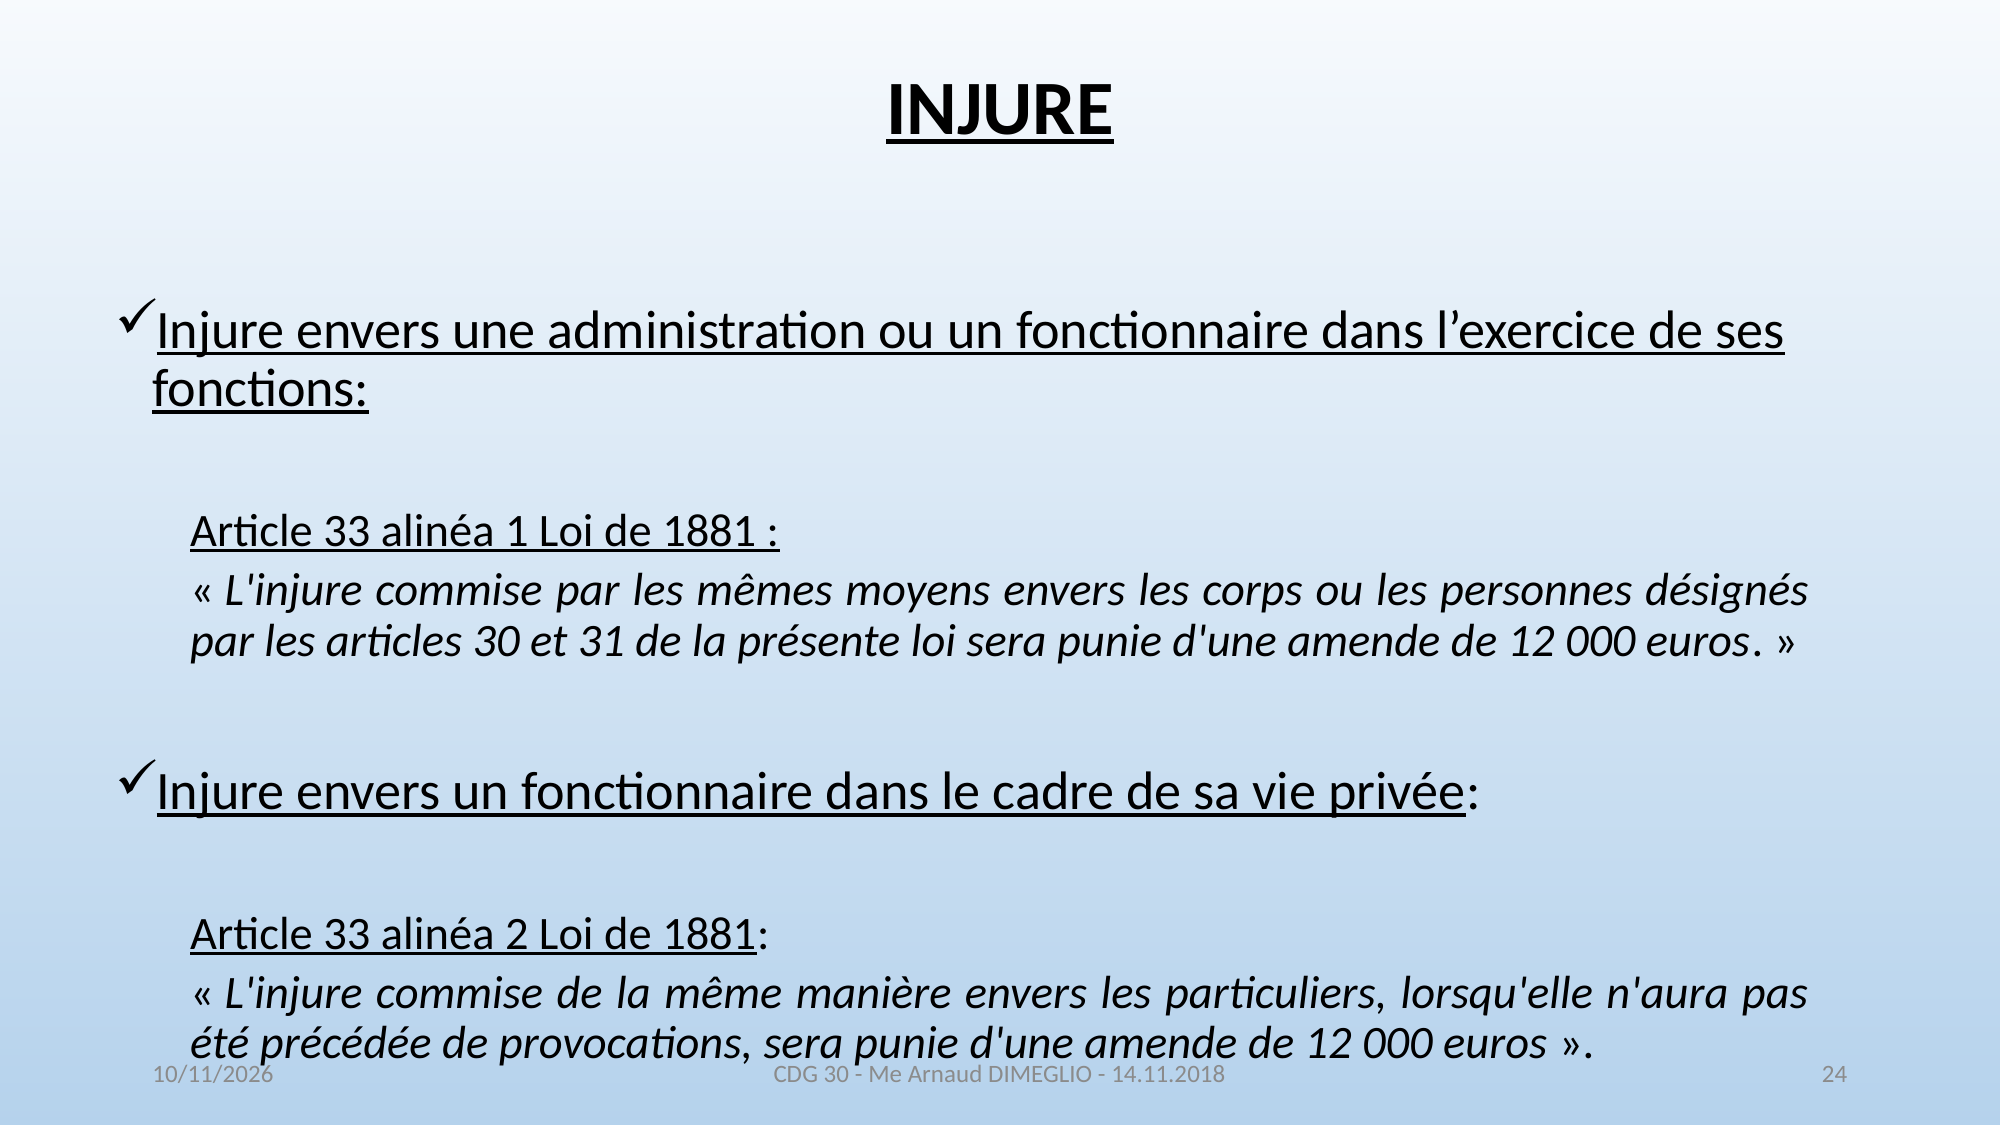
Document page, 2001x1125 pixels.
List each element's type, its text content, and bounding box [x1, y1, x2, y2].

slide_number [137, 1042, 588, 1103]
title INJURE [137, 59, 1863, 252]
footer CDG 30 - Me Arnaud DIMEGLIO - 14.11.2018 [662, 1042, 1338, 1103]
slide_number 24 [1412, 1042, 1863, 1103]
list Injure envers une administration ou un fonctionnaire dans l’exercice de ses fonctions: Article 33 alinéa 1 Loi de 1881 : « L'injure commise par les mêmes moyens envers les corps ou les personnes désignés par les articles 30 et 31 de la présente loi sera punie d'une amende de 12 000 euros. » Injure envers un fonctionnaire dans le cadre de sa vie privée: Article 33 alinéa 2 Loi de 1881: « L'injure commise de la même manière envers les particuliers, lorsqu'elle n'aura pas été précédée de provocations, sera punie d'une amende de 12 000 euros ». [99, 210, 1825, 1125]
